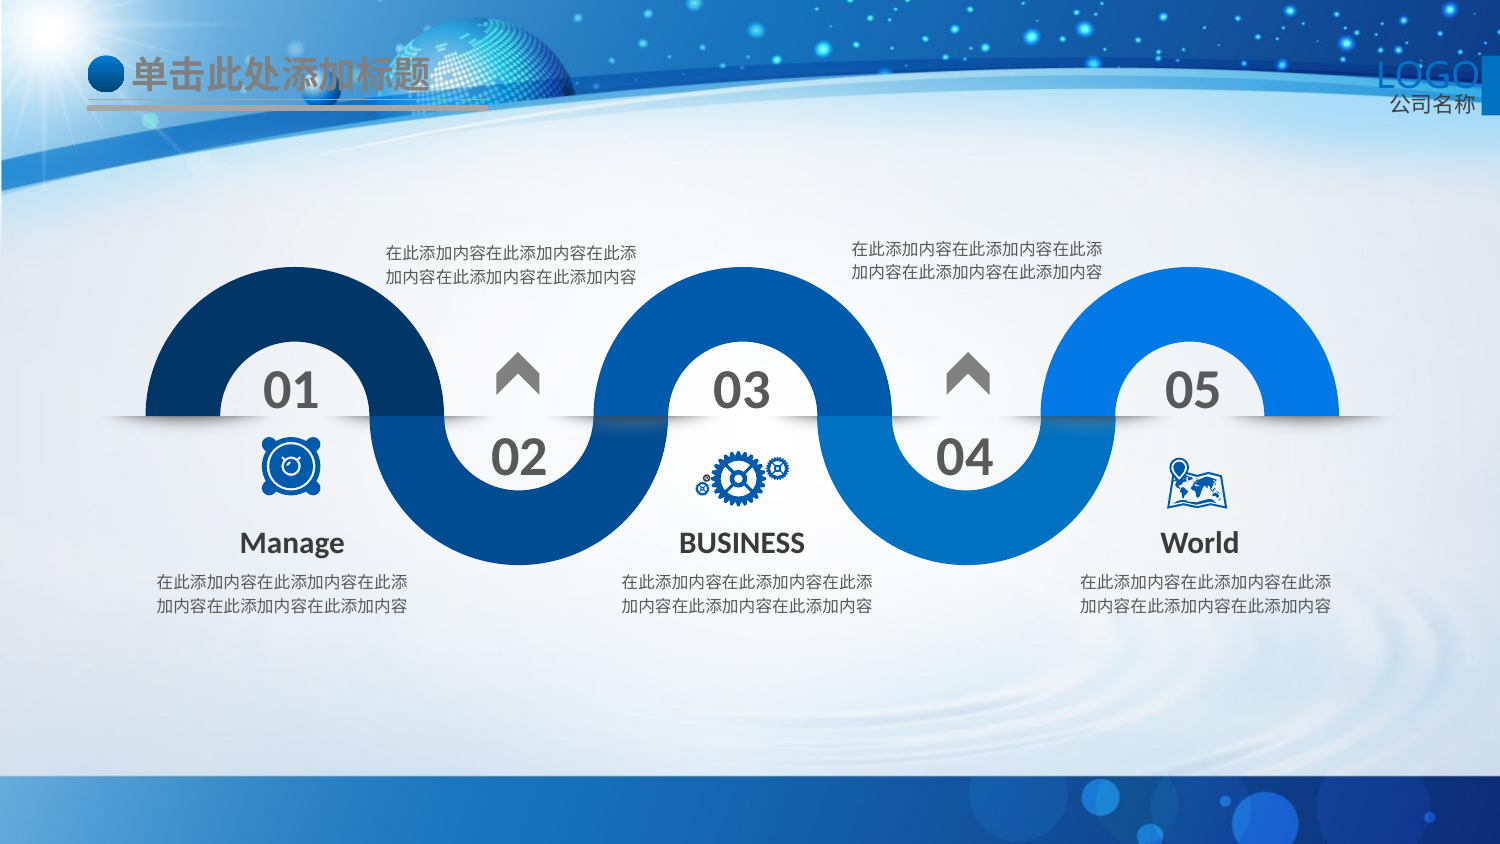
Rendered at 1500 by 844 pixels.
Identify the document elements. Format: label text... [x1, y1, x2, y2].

text_box 单击此处添加标题 [116, 43, 490, 99]
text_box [1040, 266, 1422, 623]
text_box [369, 232, 748, 566]
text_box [73, 266, 524, 623]
text_box [1480, 54, 1500, 117]
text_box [593, 266, 969, 623]
text_box LOGO [1360, 43, 1496, 104]
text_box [816, 228, 1201, 566]
text_box 公司名称 [1374, 83, 1492, 125]
picture [0, 0, 1500, 844]
text_box [85, 53, 127, 95]
